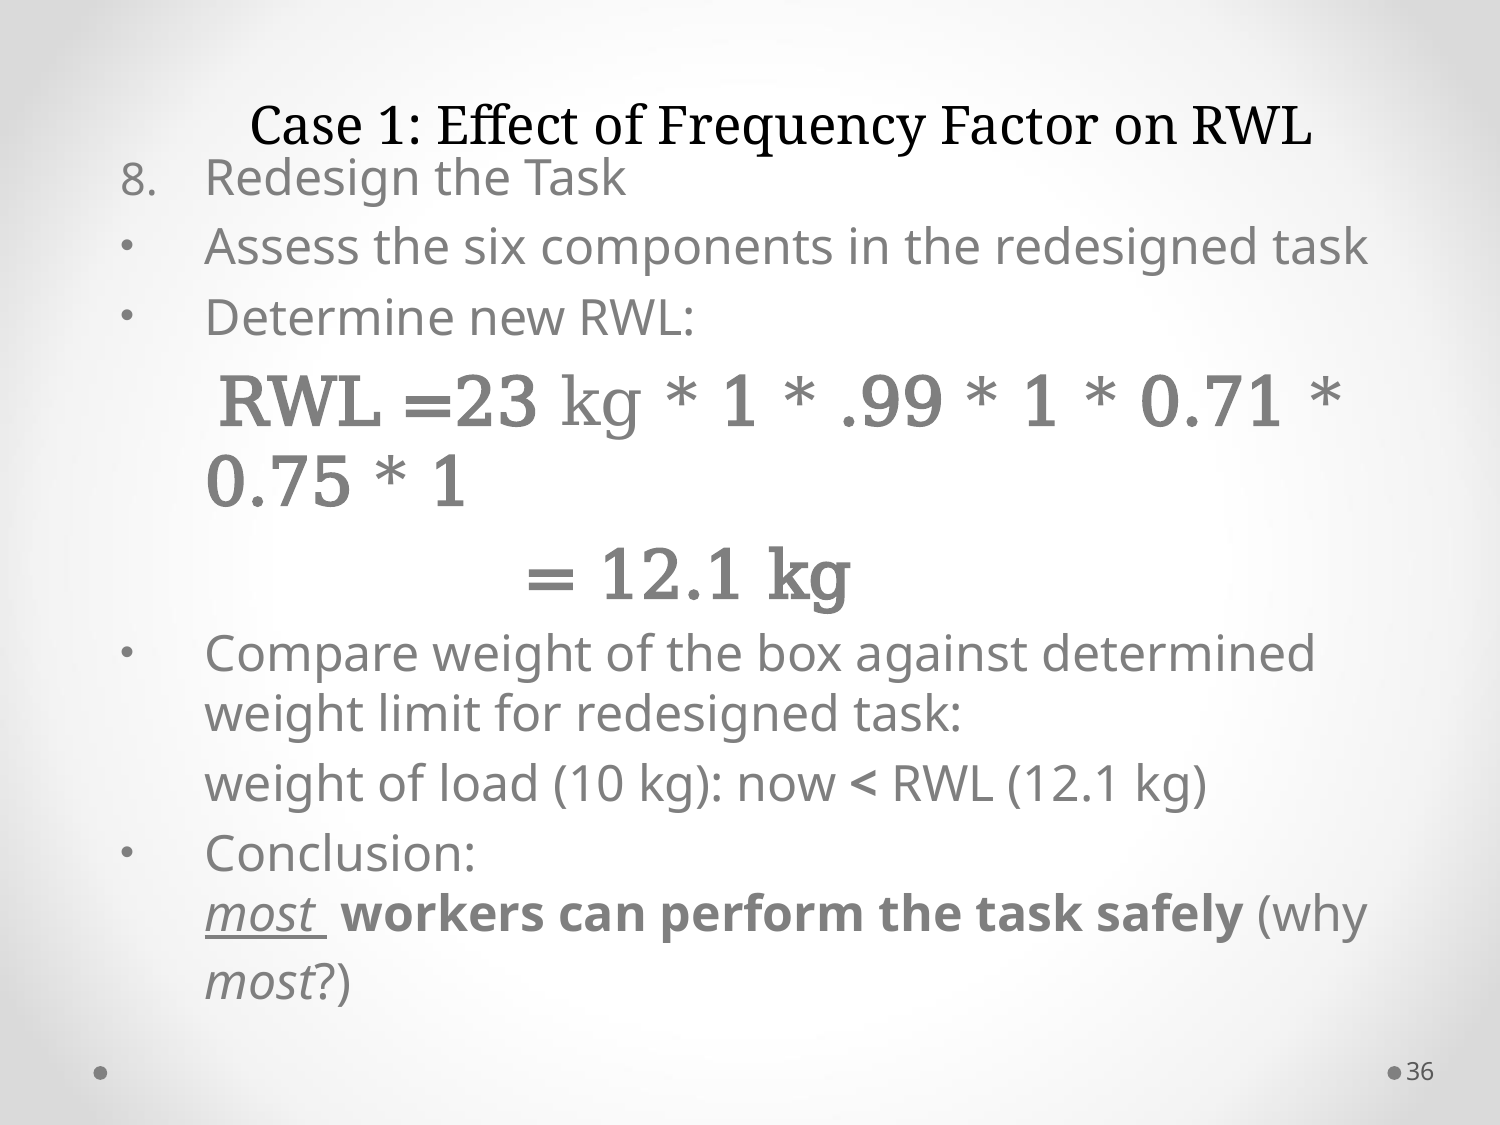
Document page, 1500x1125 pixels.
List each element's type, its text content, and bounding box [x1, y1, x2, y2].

slide_number 36 [1401, 1042, 1494, 1103]
list Redesign the Task Assess the six components in the redesigned task Determine new RWL: RWL =23 kg * 1 * .99 * 1 * 0.71 * 0.75 * 1 = 12.1 kg Compare weight of the box against determined weight limit for redesigned task: weight of load (10 kg): now < RWL (12.1 kg) Conclusion: most workers can perform the task safely (why most?) [87, 137, 1438, 1113]
picture [0, 0, 1500, 1125]
title Case 1: Effect of Frequency Factor on RWL [62, 62, 1500, 163]
